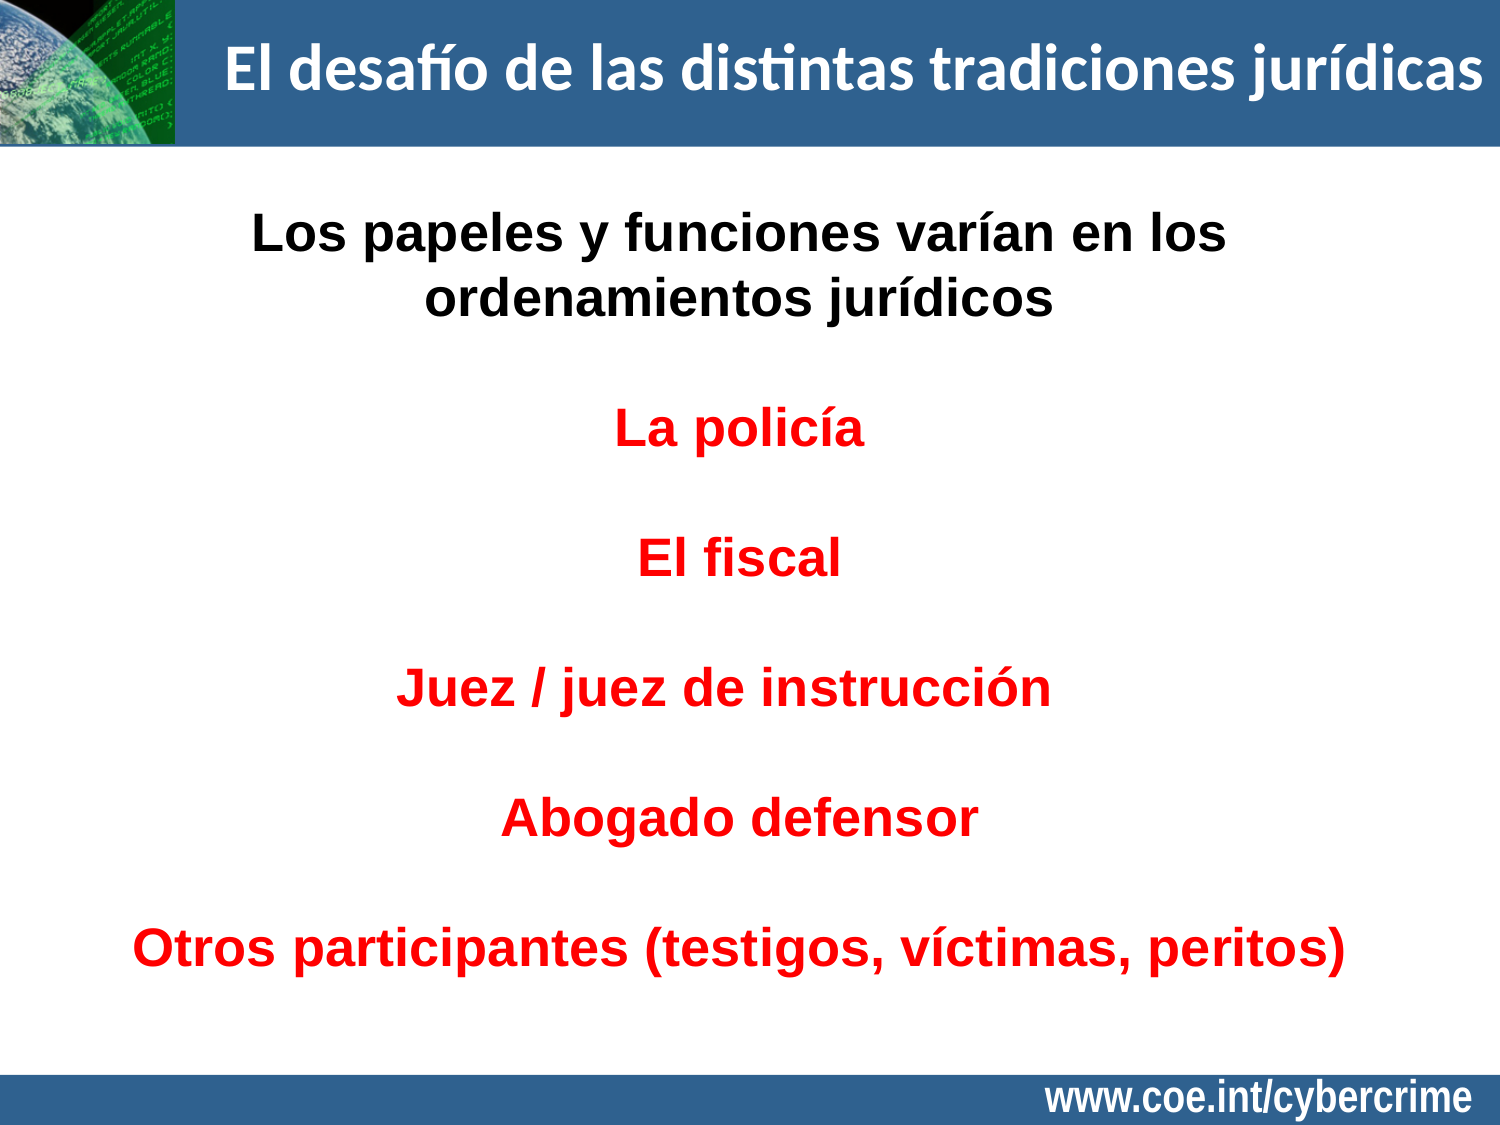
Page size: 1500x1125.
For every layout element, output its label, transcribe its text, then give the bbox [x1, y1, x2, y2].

picture [0, 0, 175, 144]
text_box www.coe.int/cybercrime [1030, 1059, 1500, 1125]
text_box El desafío de las distintas tradiciones jurídicas [177, 0, 1500, 149]
text_box Los papeles y funciones varían en los ordenamientos jurídicos La policía El fiscal Juez / juez de instrucción Abogado defensor Otros participantes (testigos, víctimas, peritos) [100, 190, 1380, 985]
text_box [0, 1073, 1030, 1125]
